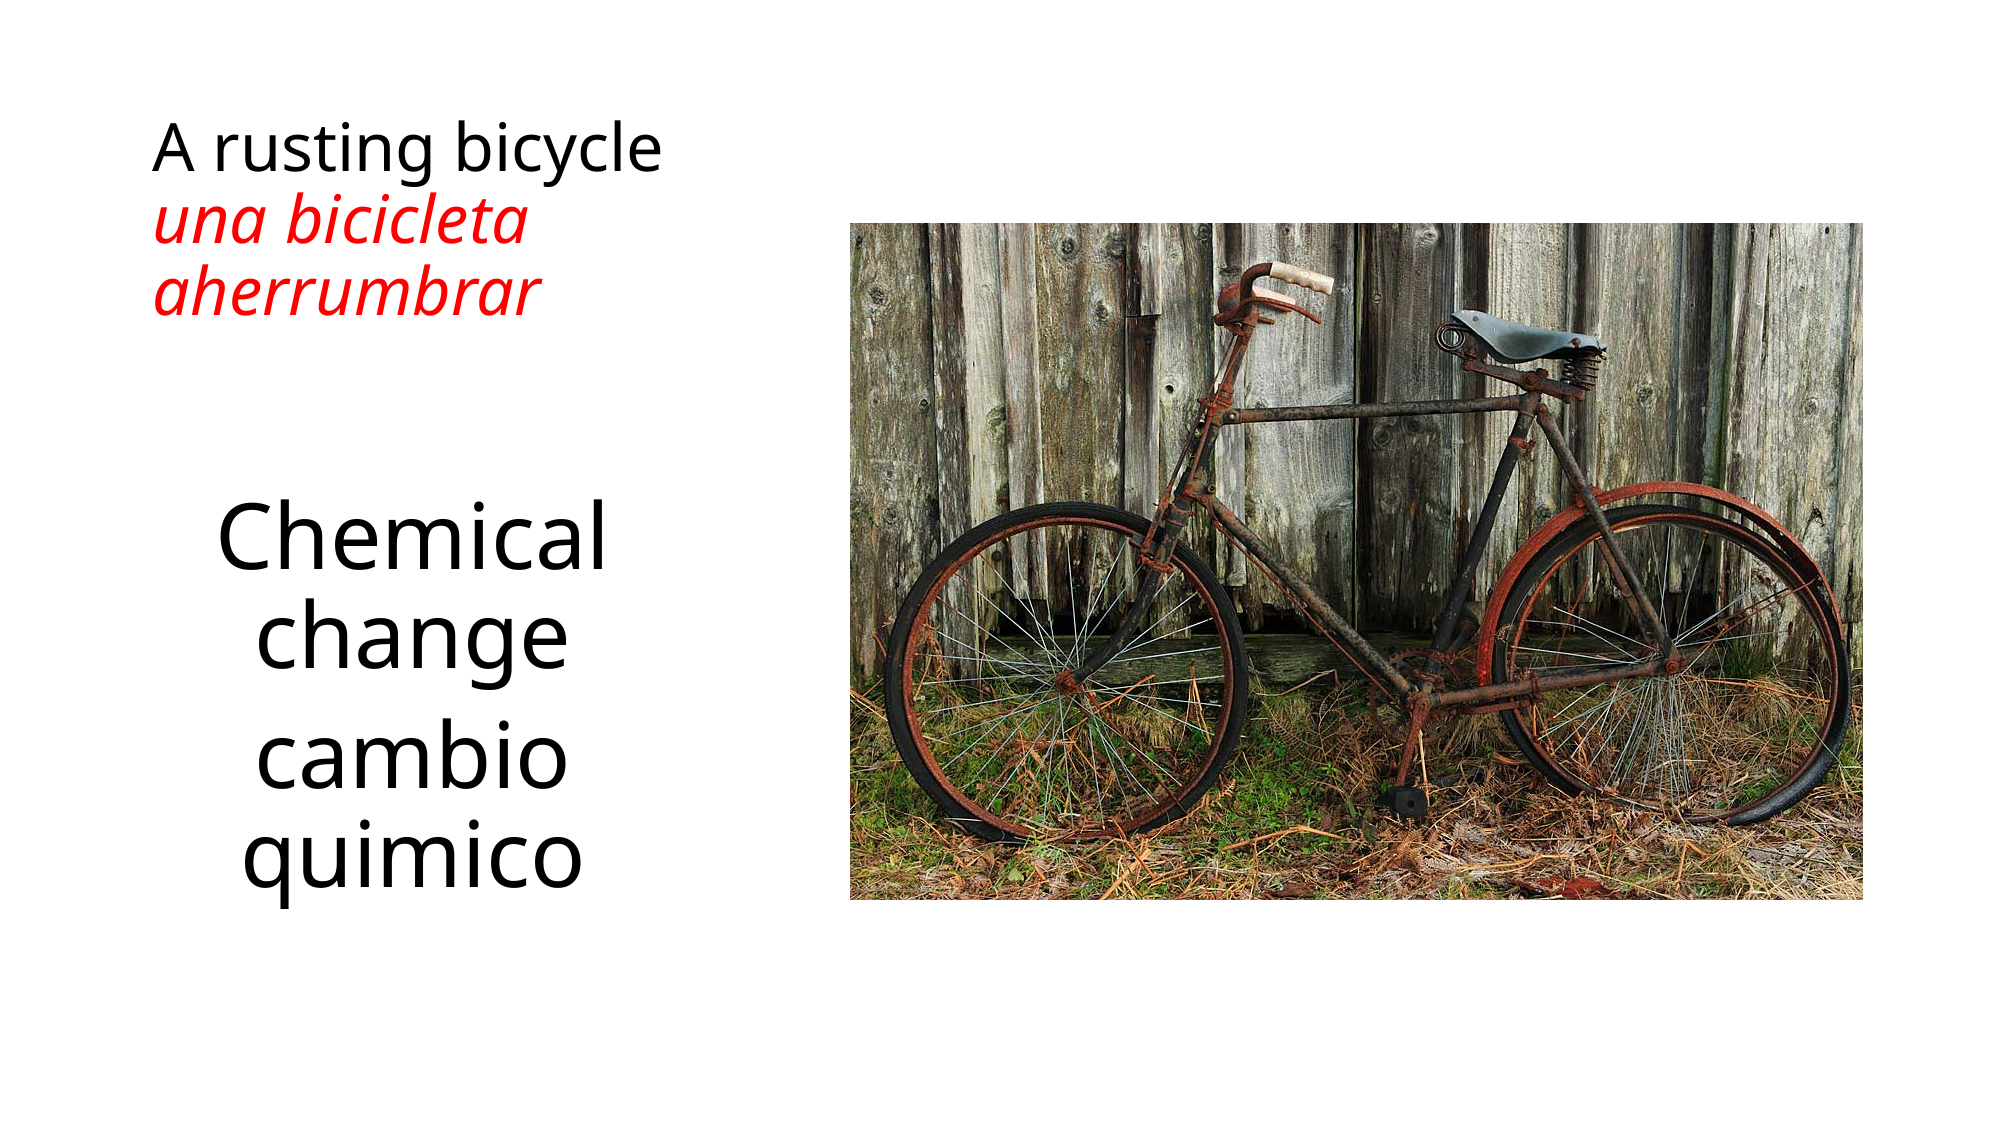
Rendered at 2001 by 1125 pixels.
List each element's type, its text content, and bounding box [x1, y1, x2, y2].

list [850, 223, 1863, 900]
title A rusting bicycle una bicicleta aherrumbrar [137, 75, 783, 338]
list Chemical change cambio quimico [90, 483, 736, 1109]
